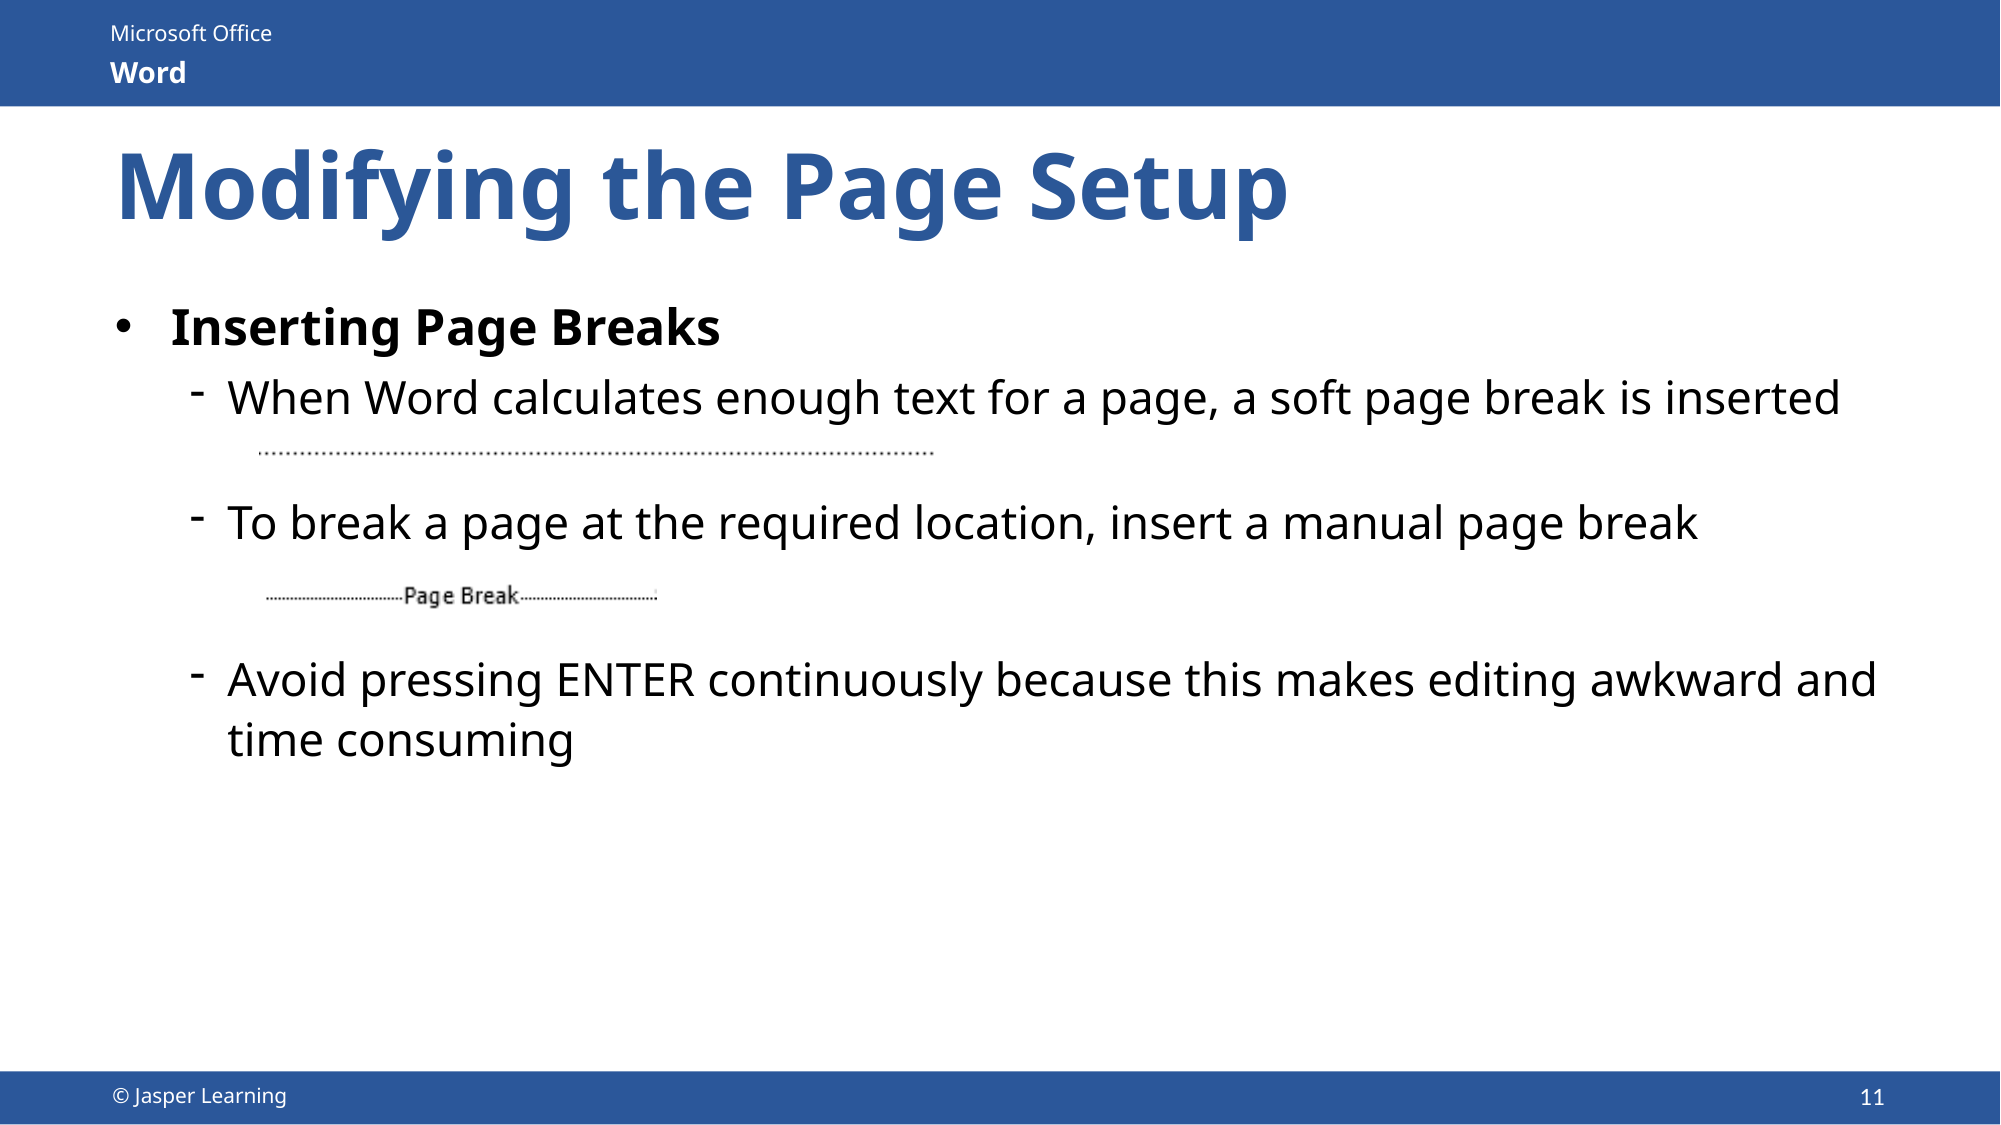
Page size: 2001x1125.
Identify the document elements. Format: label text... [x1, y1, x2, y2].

list Inserting Page Breaks When Word calculates enough text for a page, a soft page break is inserted To break a page at the required location, insert a manual page break Avoid pressing ENTER continuously because this makes editing awkward and time consuming [99, 283, 1900, 1026]
slide_number 11 [1433, 1065, 1900, 1125]
footer © Jasper Learning [97, 1076, 773, 1118]
picture [259, 431, 936, 476]
title Modifying the Page Setup [99, 118, 1866, 248]
picture [259, 571, 658, 621]
